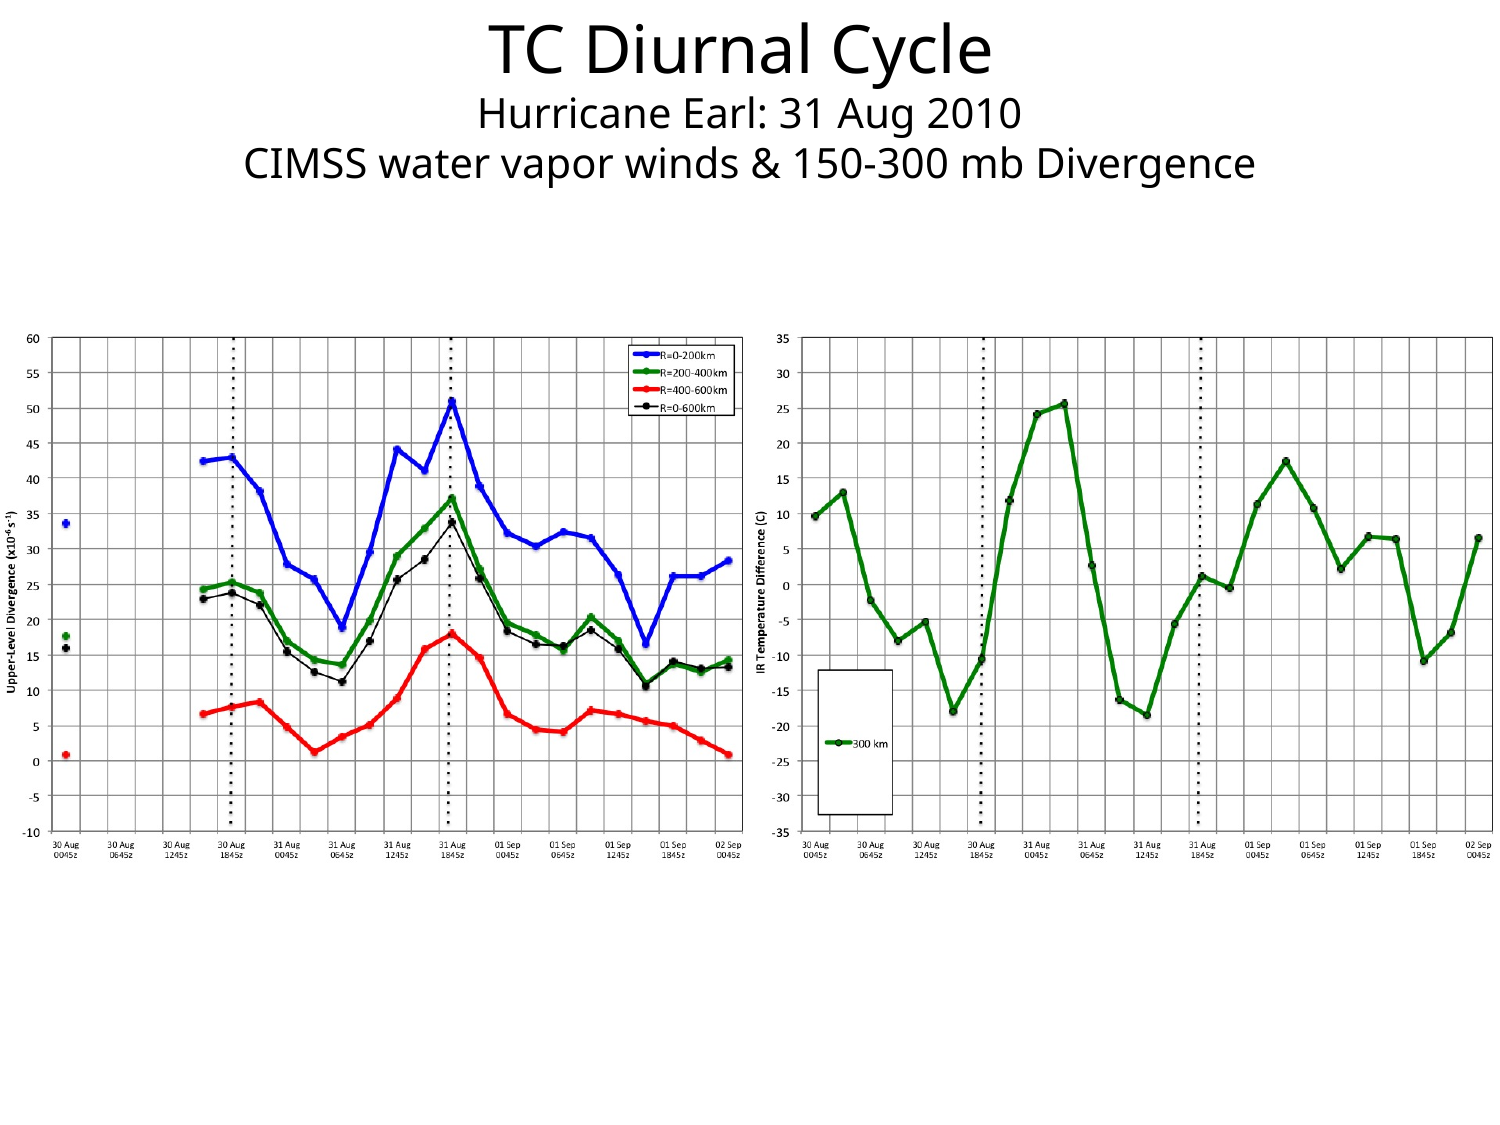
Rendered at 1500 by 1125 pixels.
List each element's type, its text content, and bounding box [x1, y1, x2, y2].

text_box TC Diurnal Cycle Hurricane Earl: 31 Aug 2010 CIMSS water vapor winds & 150-300 mb Divergence [0, 0, 1500, 195]
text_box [0, 329, 1500, 863]
